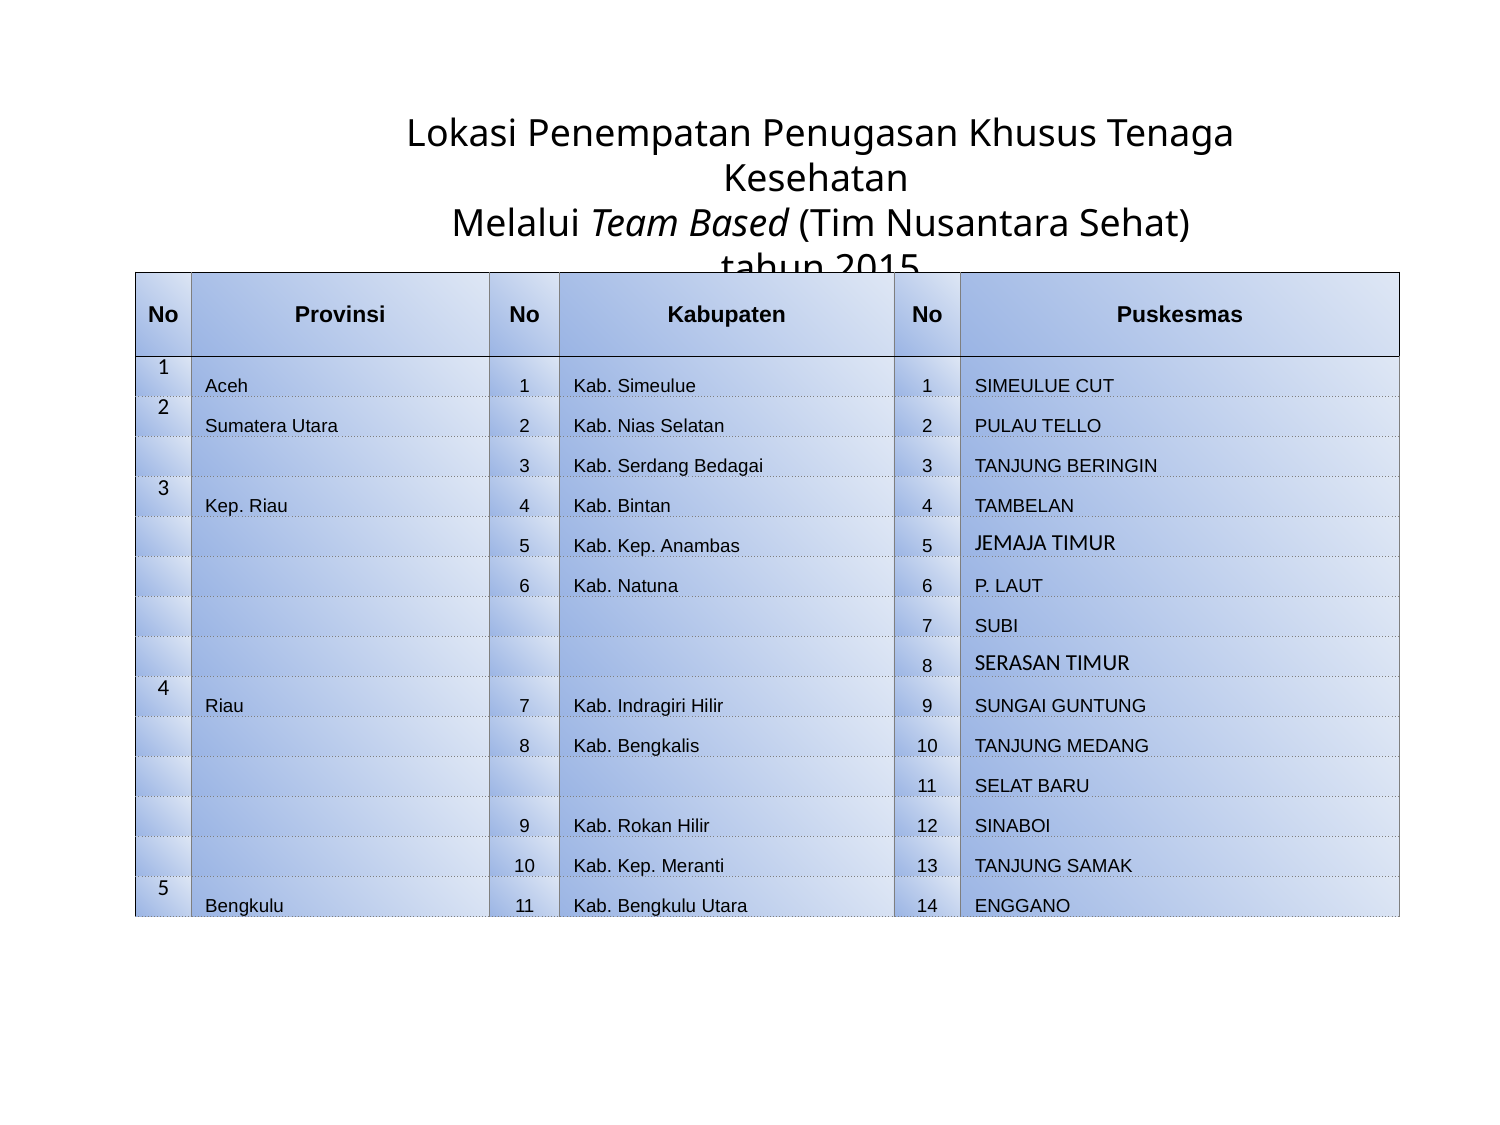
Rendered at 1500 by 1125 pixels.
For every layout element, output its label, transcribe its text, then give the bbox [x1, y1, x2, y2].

table_cell Kab. Bengkalis [560, 716, 894, 756]
table_cell [560, 636, 894, 676]
table_cell 1 [136, 357, 191, 396]
table_cell 3 [136, 476, 191, 516]
table_cell 8 [490, 716, 559, 756]
table_cell Aceh [192, 357, 489, 396]
table_cell [490, 596, 559, 636]
table_cell 2 [490, 396, 559, 436]
table_cell Kab. Indragiri Hilir [560, 676, 894, 716]
table_cell Kab. Kep. Meranti [560, 837, 894, 877]
table_cell [490, 636, 559, 676]
table_cell Kab. Serdang Bedagai [560, 436, 894, 476]
table_header Kabupaten [560, 273, 894, 356]
table_cell 3 [895, 436, 960, 476]
table_cell 10 [895, 716, 960, 756]
table_cell Kab. Kep. Anambas [560, 516, 894, 556]
table_cell TANJUNG MEDANG [961, 716, 1399, 756]
table_cell Kab. Bengkulu Utara [560, 877, 894, 917]
table_cell 4 [490, 476, 559, 516]
table_header Puskesmas [961, 273, 1399, 356]
table_cell 14 [895, 877, 960, 917]
table_cell [560, 596, 894, 636]
table_cell TANJUNG BERINGIN [961, 436, 1399, 476]
table_cell Kab. Simeulue [560, 357, 894, 396]
table_cell 9 [895, 676, 960, 716]
table_header No [895, 273, 960, 356]
table_cell 10 [490, 837, 559, 877]
table_cell SERASAN TIMUR [961, 636, 1399, 676]
table_cell Kab. Bintan [560, 476, 894, 516]
table_cell Sumatera Utara [192, 396, 489, 436]
table_cell 1 [490, 357, 559, 396]
table_cell [490, 756, 559, 797]
table_cell 7 [490, 676, 559, 716]
table_cell Kab. Natuna [560, 556, 894, 596]
table_header Provinsi [192, 273, 489, 356]
table_cell [192, 596, 489, 636]
table_cell [136, 756, 191, 797]
table_cell 6 [490, 556, 559, 596]
table_cell TAMBELAN [961, 476, 1399, 516]
table_cell [192, 556, 489, 596]
table_cell 9 [490, 797, 559, 837]
table_cell PULAU TELLO [961, 396, 1399, 436]
table_cell 2 [895, 396, 960, 436]
table_cell 4 [136, 676, 191, 716]
text_box Lokasi Penempatan Penugasan Khusus Tenaga Kesehatan Melalui Team Based (Tim Nusantara Sehat) tahun 2015 [324, 101, 1317, 272]
table_cell [136, 516, 191, 556]
table_cell ENGGANO [961, 877, 1399, 917]
table_cell SUBI [961, 596, 1399, 636]
table_cell 5 [136, 877, 191, 917]
table_cell [192, 436, 489, 476]
table_cell [136, 797, 191, 837]
table_cell 4 [895, 476, 960, 516]
table_cell Kab. Rokan Hilir [560, 797, 894, 837]
table_cell TANJUNG SAMAK [961, 837, 1399, 877]
table_cell 1 [895, 357, 960, 396]
table_cell [136, 837, 191, 877]
table_cell [136, 436, 191, 476]
table_cell 8 [895, 636, 960, 676]
table_cell [136, 596, 191, 636]
table_header No [490, 273, 559, 356]
table_cell SUNGAI GUNTUNG [961, 676, 1399, 716]
table_cell SIMEULUE CUT [961, 357, 1399, 396]
table_cell Bengkulu [192, 877, 489, 917]
table_cell Kep. Riau [192, 476, 489, 516]
table_cell 13 [895, 837, 960, 877]
table_cell [192, 516, 489, 556]
table_cell [192, 756, 489, 797]
table_cell [136, 556, 191, 596]
table_cell 5 [895, 516, 960, 556]
table_cell P. LAUT [961, 556, 1399, 596]
table_cell 11 [490, 877, 559, 917]
table_cell 3 [490, 436, 559, 476]
table_cell Riau [192, 676, 489, 716]
table_cell [192, 716, 489, 756]
table_cell 2 [136, 396, 191, 436]
table_cell 7 [895, 596, 960, 636]
table_cell [192, 636, 489, 676]
table_cell Kab. Nias Selatan [560, 396, 894, 436]
table_cell JEMAJA TIMUR [961, 516, 1399, 556]
table_cell 5 [490, 516, 559, 556]
table_cell 12 [895, 797, 960, 837]
table_cell [192, 797, 489, 837]
table_cell SINABOI [961, 797, 1399, 837]
table_cell SELAT BARU [961, 756, 1399, 797]
table_cell [192, 837, 489, 877]
table_header No [136, 273, 191, 356]
table_cell [136, 716, 191, 756]
table_cell [136, 636, 191, 676]
table_cell 6 [895, 556, 960, 596]
table_cell 11 [895, 756, 960, 797]
table_cell [560, 756, 894, 797]
